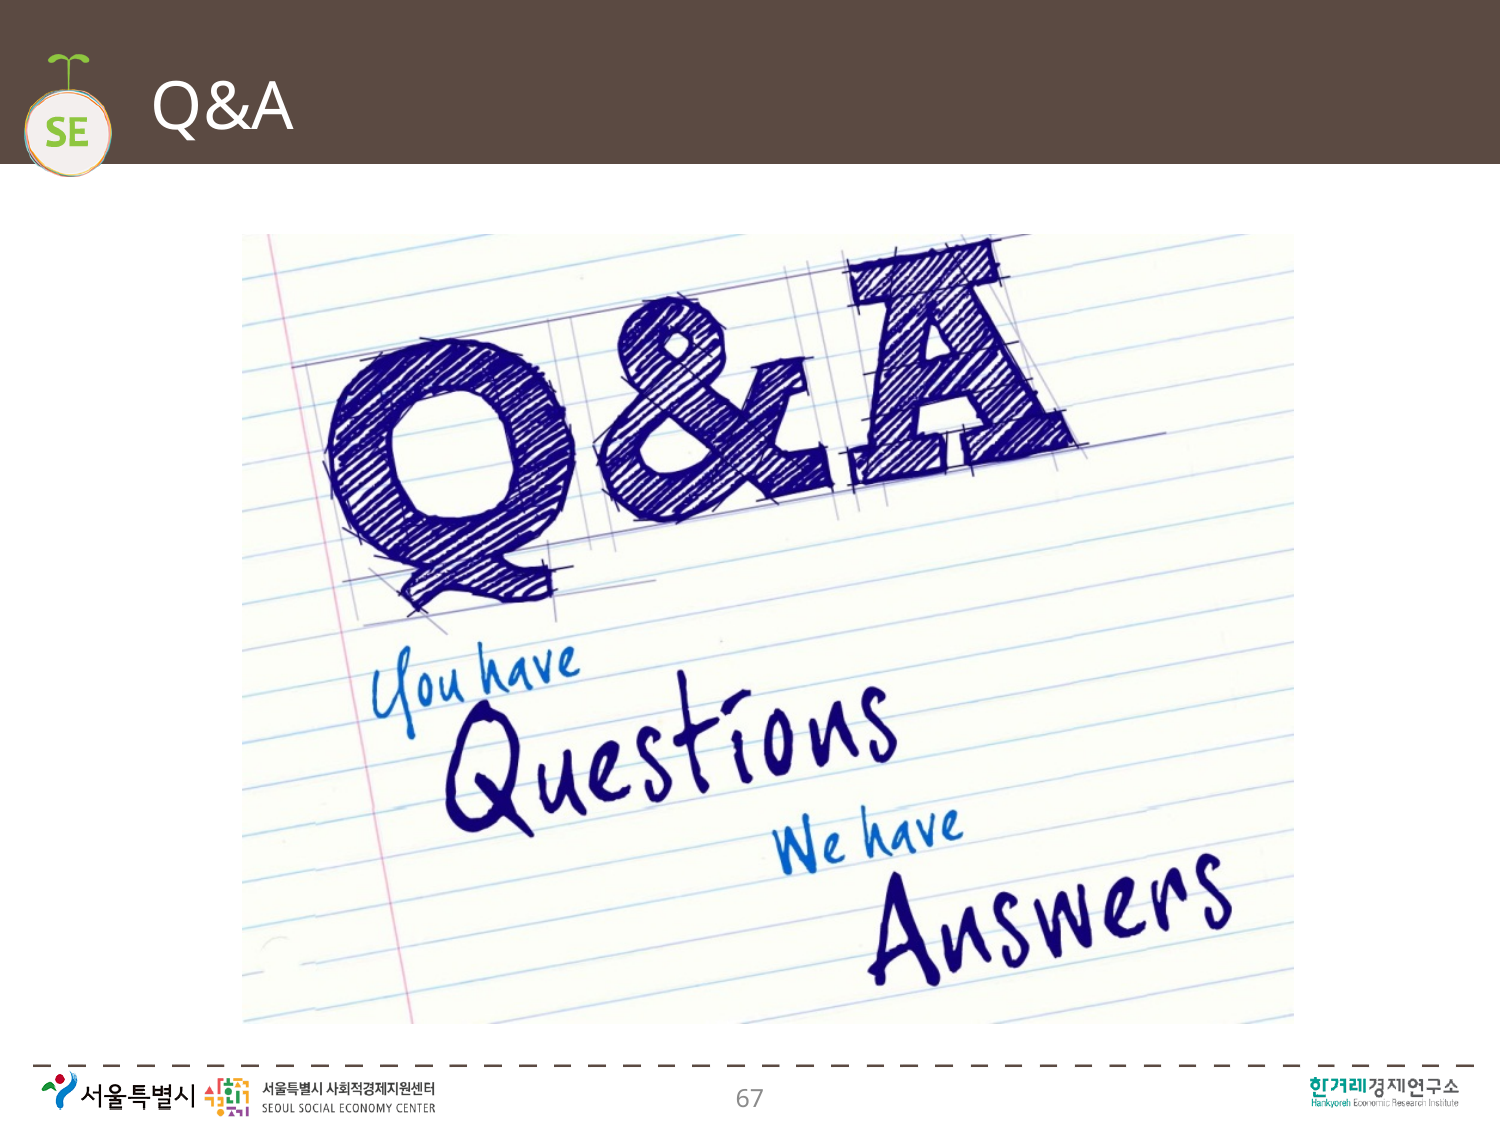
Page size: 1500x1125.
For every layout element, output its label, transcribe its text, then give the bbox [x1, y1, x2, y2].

title Q&A [135, 45, 1463, 161]
picture [0, 0, 1500, 1125]
slide_number 67 [696, 1069, 804, 1125]
